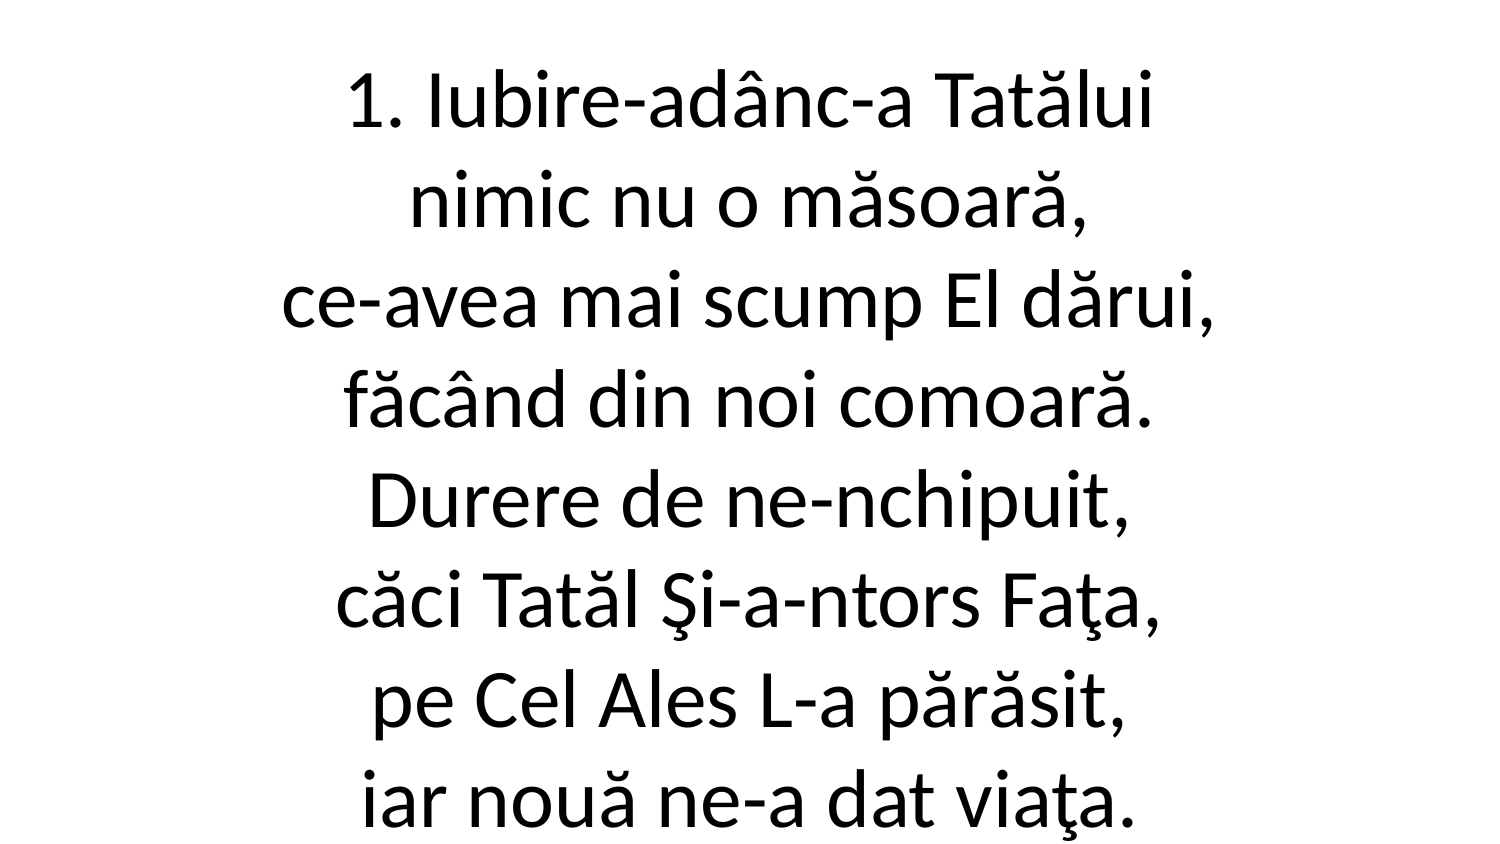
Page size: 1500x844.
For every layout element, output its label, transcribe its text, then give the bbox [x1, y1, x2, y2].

text_box 1. Iubire-adânc-a Tatălui nimic nu o măsoară, ce-avea mai scump El dărui, făcând din noi comoară. Durere de ne-nchipuit, căci Tatăl Şi-a-ntors Faţa, pe Cel Ales L-a părăsit, iar nouă ne-a dat viaţa. [266, 0, 1234, 844]
